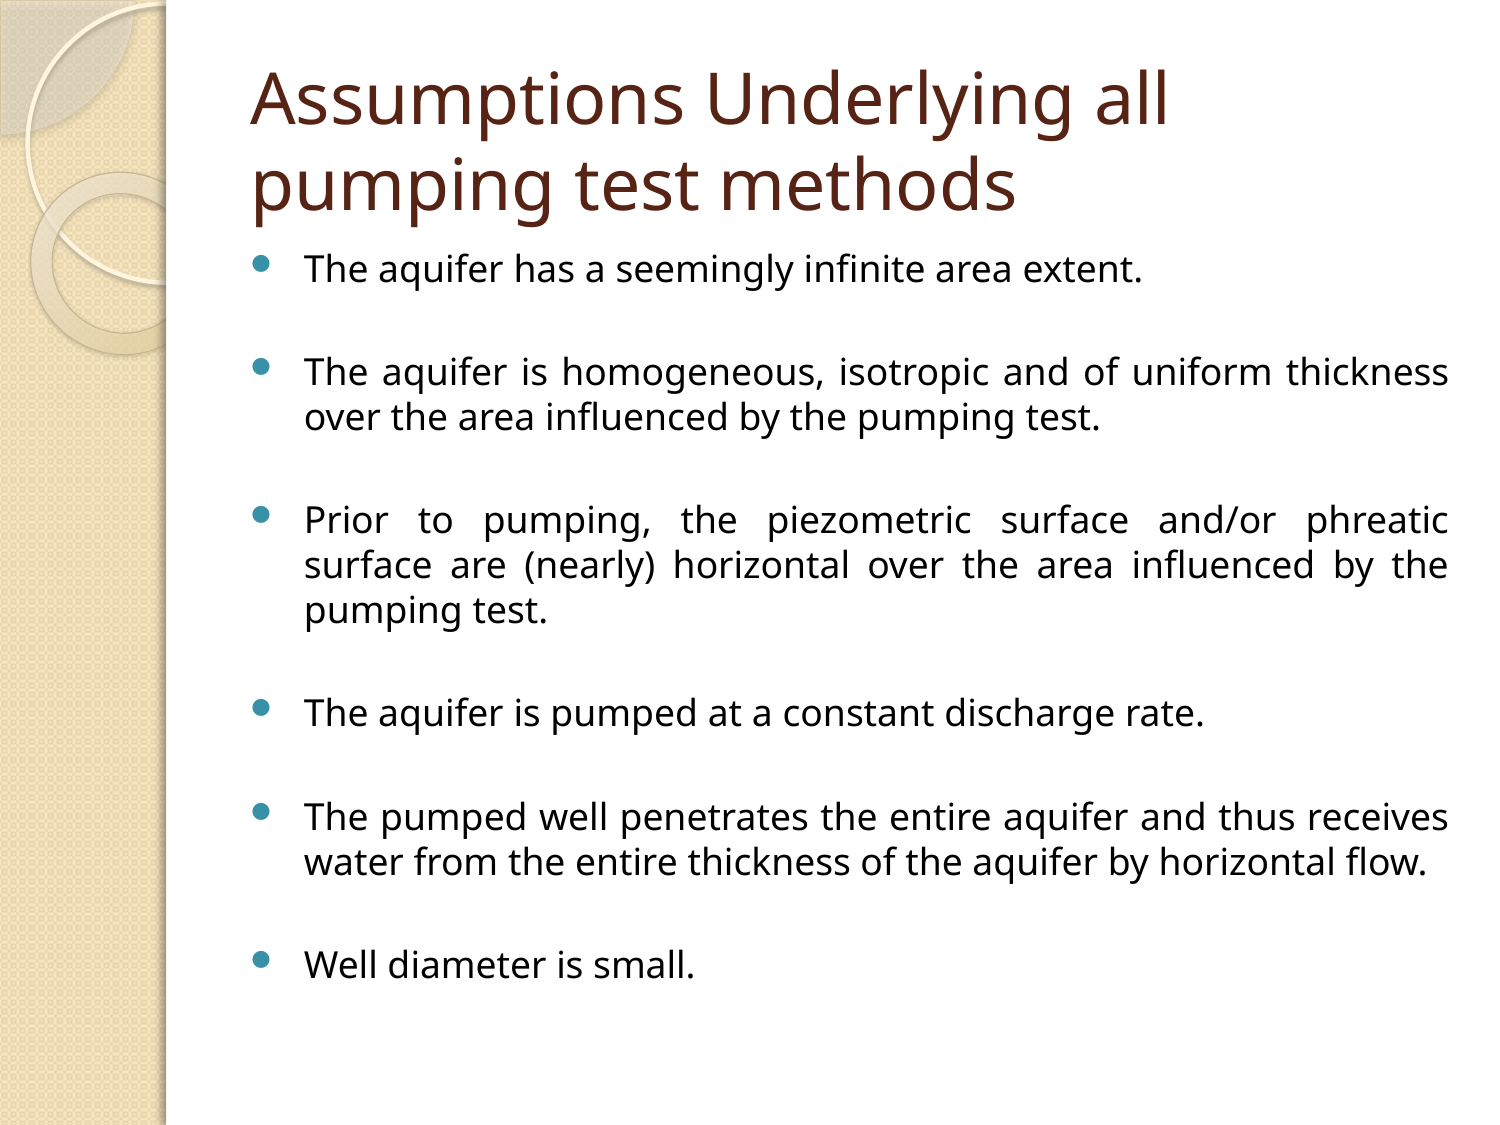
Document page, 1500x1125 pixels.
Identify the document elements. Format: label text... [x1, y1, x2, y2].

title Assumptions Underlying all pumping test methods [235, 45, 1466, 233]
list The aquifer has a seemingly infinite area extent. The aquifer is homogeneous, isotropic and of uniform thickness over the area influenced by the pumping test. Prior to pumping, the piezometric surface and/or phreatic surface are (nearly) horizontal over the area influenced by the pumping test. The aquifer is pumped at a constant discharge rate. The pumped well penetrates the entire aquifer and thus receives water from the entire thickness of the aquifer by horizontal flow. Well diameter is small. [235, 237, 1466, 1025]
